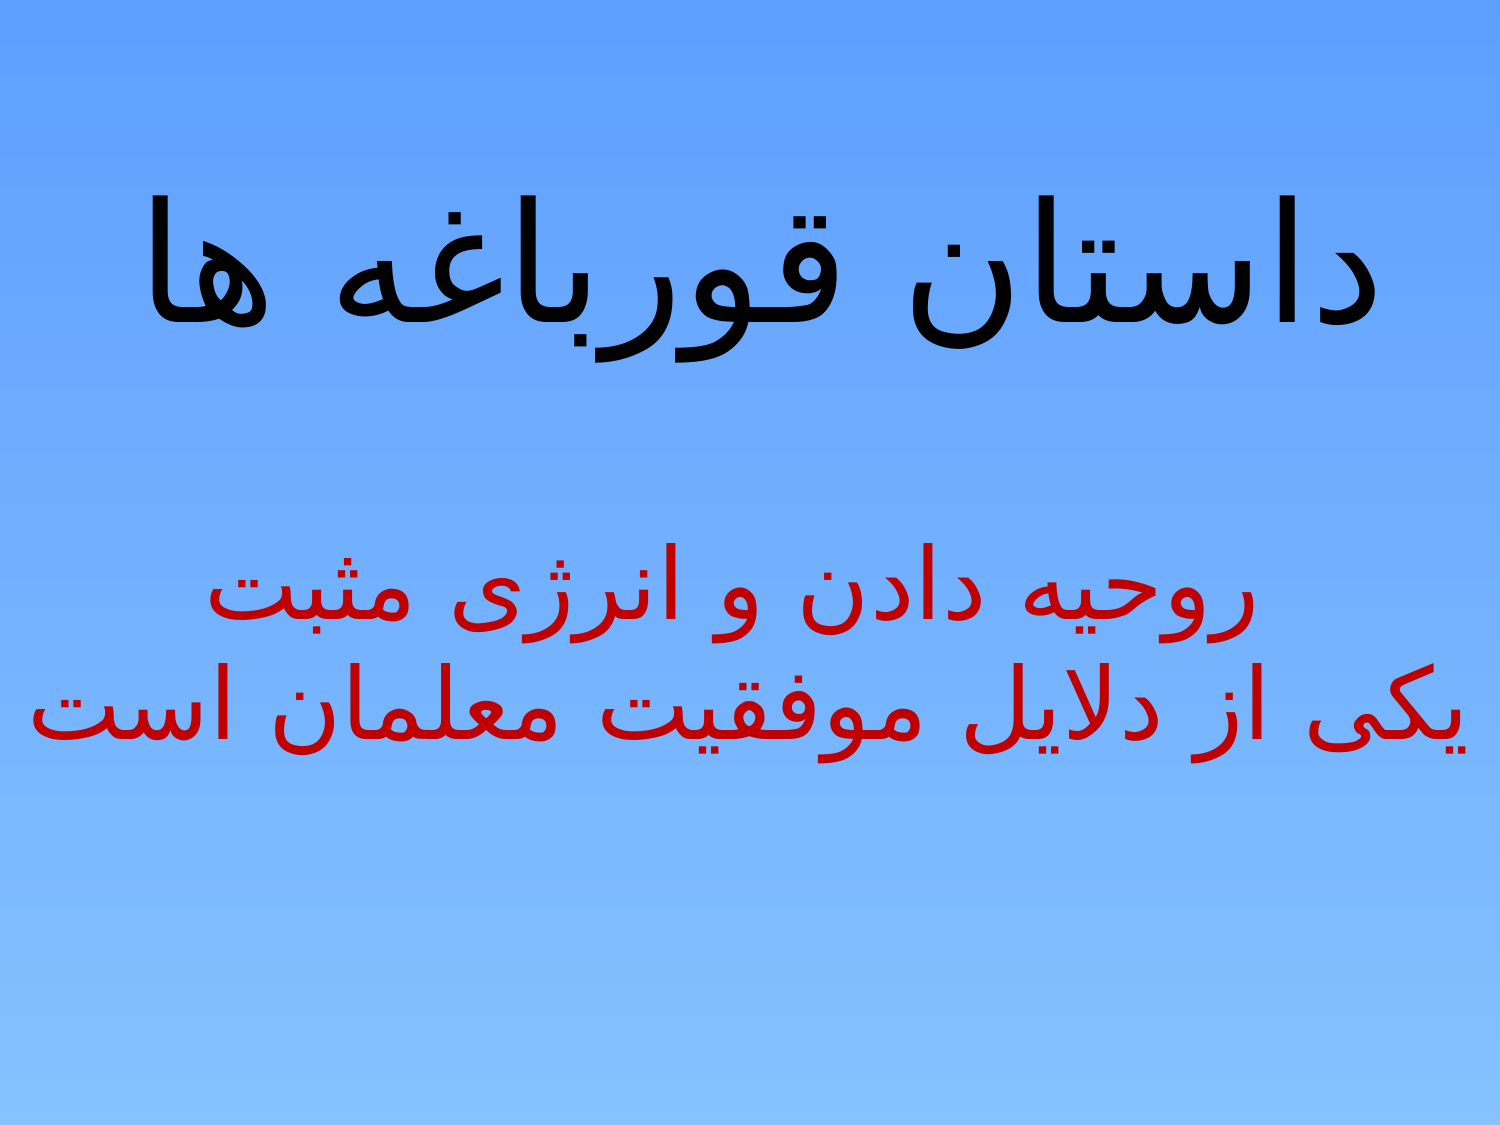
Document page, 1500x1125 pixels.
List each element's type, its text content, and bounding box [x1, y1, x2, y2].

title داستان قورباغه ها [49, 187, 1475, 325]
text_box روحیه دادن و انرژی مثبت یکی از دلایل موفقیت معلمان است [12, 512, 1487, 768]
